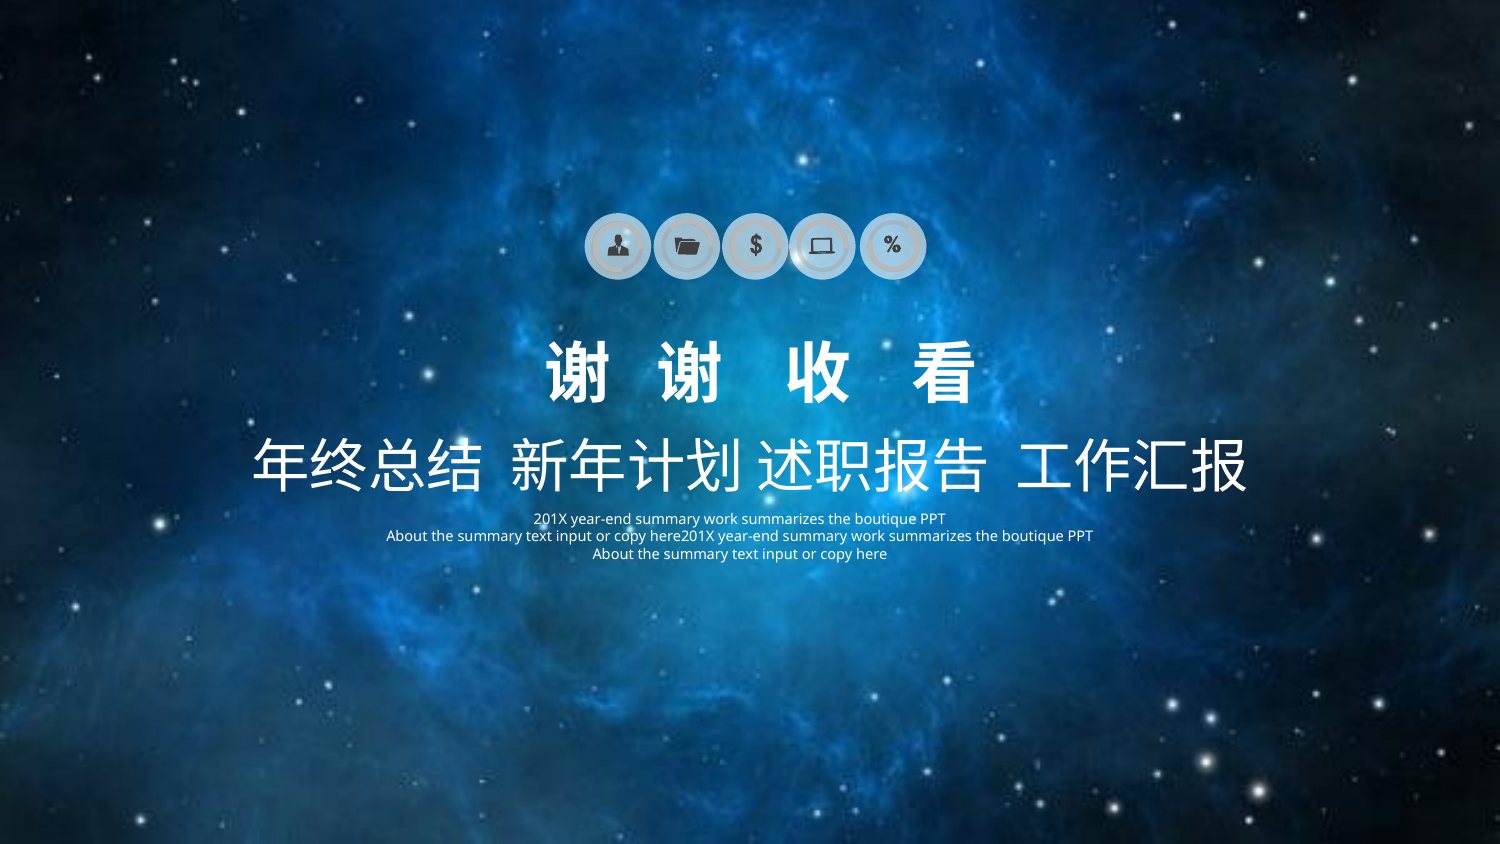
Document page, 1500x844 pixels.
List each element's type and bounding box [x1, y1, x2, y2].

text_box [721, 212, 787, 280]
text_box [584, 212, 652, 280]
text_box [607, 233, 630, 256]
text_box [788, 212, 856, 280]
picture [0, 0, 1500, 844]
text_box [859, 212, 927, 280]
text_box [220, 323, 1281, 571]
text_box [653, 212, 720, 280]
